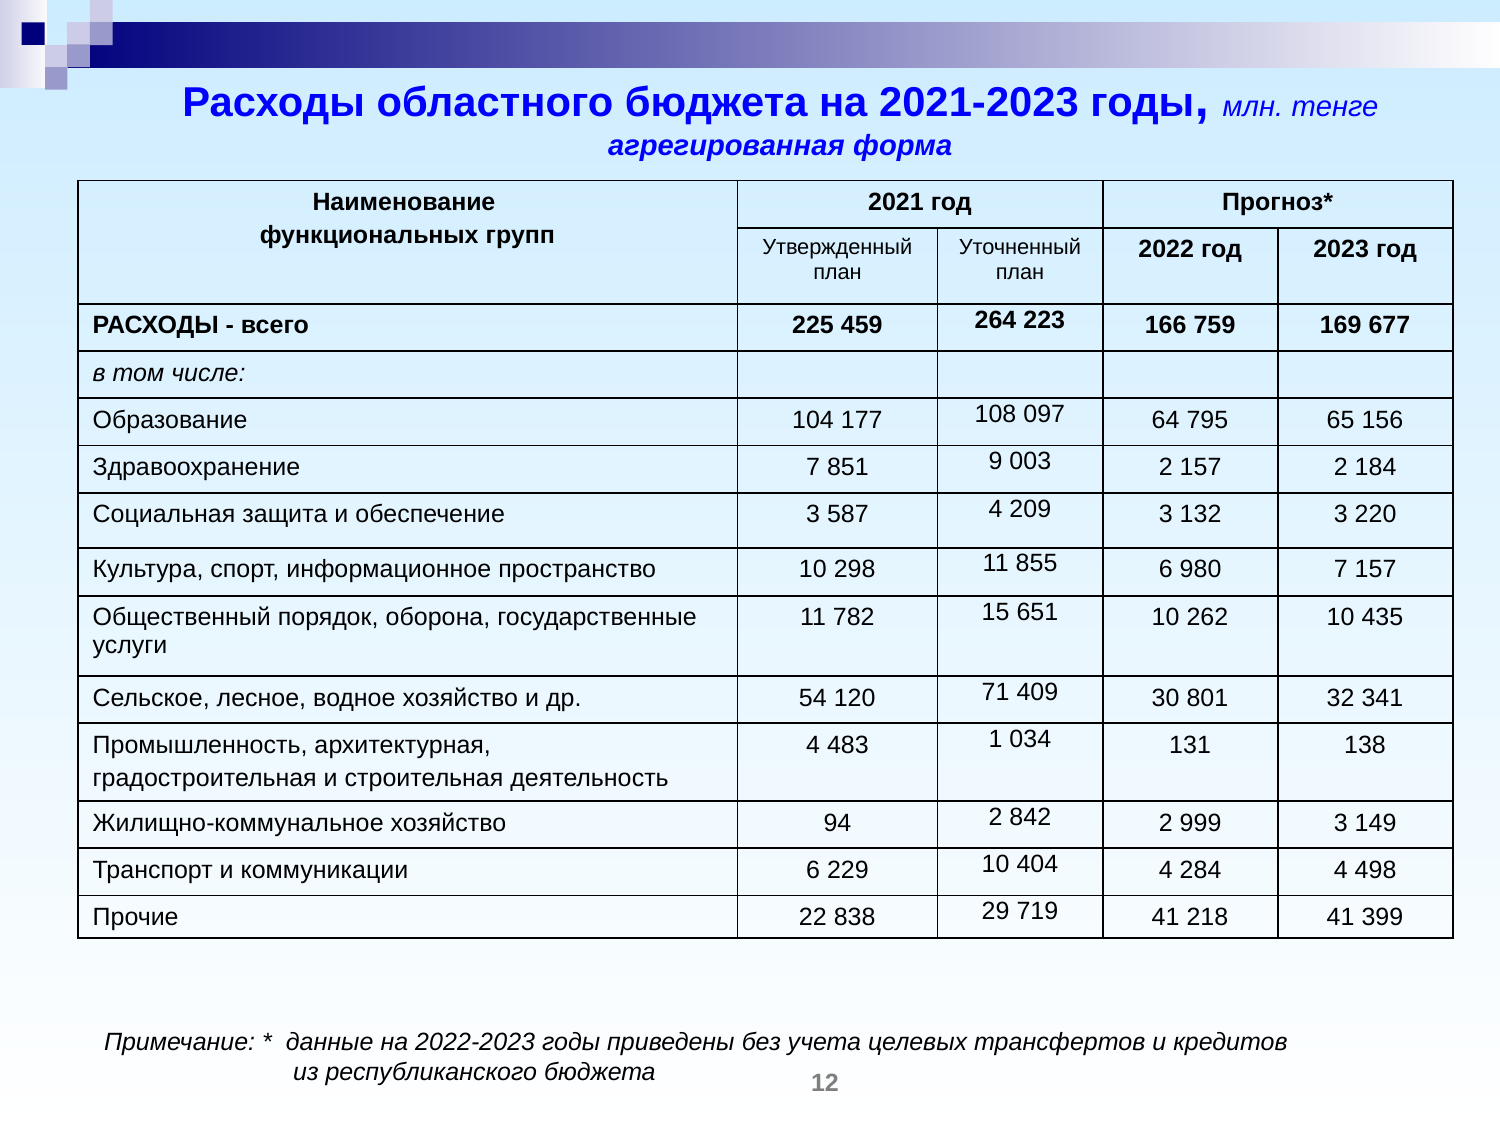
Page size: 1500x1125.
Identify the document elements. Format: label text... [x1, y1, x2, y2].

table_cell 2 999 [1104, 802, 1277, 847]
table_cell 6 229 [738, 849, 937, 895]
table_cell Сельское, лесное, водное хозяйство и др. [79, 677, 737, 722]
table_cell 94 [738, 802, 937, 847]
title Расходы областного бюджета на 2021-2023 годы, млн. тенге агрегированная форма [104, 99, 1457, 188]
table_cell 65 156 [1279, 399, 1452, 445]
table_cell 138 [1279, 724, 1452, 800]
table_cell 22 838 [738, 896, 937, 937]
table_cell 7 851 [738, 446, 937, 492]
table_cell 10 262 [1104, 597, 1277, 675]
table_cell Транспорт и коммуникации [79, 849, 737, 895]
table_cell 10 298 [738, 549, 937, 595]
table_cell 2 157 [1104, 446, 1277, 492]
table_cell [1279, 352, 1452, 397]
table_cell 9 003 [938, 446, 1102, 492]
table_cell 11 782 [738, 597, 937, 675]
table_cell Здравоохранение [79, 446, 737, 492]
table_cell Социальная защита и обеспечение [79, 494, 737, 547]
table_cell 3 220 [1279, 494, 1452, 547]
table_header Прогноз* [1104, 181, 1452, 227]
table_cell 10 404 [938, 849, 1102, 895]
table_cell 30 801 [1104, 677, 1277, 722]
table_cell 71 409 [938, 677, 1102, 722]
table_cell Прочие [79, 896, 737, 937]
table_cell 32 341 [1279, 677, 1452, 722]
table_cell 2 842 [938, 802, 1102, 847]
table_cell 4 209 [938, 494, 1102, 547]
table_cell 2023 год [1279, 229, 1452, 303]
table_cell 3 149 [1279, 802, 1452, 847]
table_cell 225 459 [738, 305, 937, 350]
table_header 2021 год [738, 181, 1102, 227]
table_cell в том числе: [79, 352, 737, 397]
table_cell [938, 352, 1102, 397]
table_cell Промышленность, архитектурная, градостроительная и строительная деятельность [79, 724, 737, 800]
table_cell 3 587 [738, 494, 937, 547]
table_cell 29 719 [938, 896, 1102, 937]
table_cell 1 034 [938, 724, 1102, 800]
table_cell Образование [79, 399, 737, 445]
table_cell Культура, спорт, информационное пространство [79, 549, 737, 595]
table_cell 7 157 [1279, 549, 1452, 595]
table_cell 264 223 [938, 305, 1102, 350]
table_cell 169 677 [1279, 305, 1452, 350]
table_cell РАСХОДЫ - всего [79, 305, 737, 350]
text_box Примечание: * данные на 2022-2023 годы приведены без учета целевых трансфертов и кредитов из республиканского бюджета [104, 1025, 1468, 1116]
table_header Наименование функциональных групп [79, 181, 737, 303]
table_cell 131 [1104, 724, 1277, 800]
table_cell 4 483 [738, 724, 937, 800]
table_cell 54 120 [738, 677, 937, 722]
table_cell Общественный порядок, оборона, государственные услуги [79, 597, 737, 675]
table_cell [1104, 352, 1277, 397]
table_cell 15 651 [938, 597, 1102, 675]
table_cell 166 759 [1104, 305, 1277, 350]
table_cell 4 498 [1279, 849, 1452, 895]
table_cell 104 177 [738, 399, 937, 445]
table_cell 4 284 [1104, 849, 1277, 895]
table_cell Жилищно-коммунальное хозяйство [79, 802, 737, 847]
table_cell [738, 352, 937, 397]
table_cell 11 855 [938, 549, 1102, 595]
table_cell 108 097 [938, 399, 1102, 445]
table_cell 2 184 [1279, 446, 1452, 492]
table_cell 10 435 [1279, 597, 1452, 675]
table_cell 6 980 [1104, 549, 1277, 595]
table_cell 3 132 [1104, 494, 1277, 547]
table_cell 41 399 [1279, 896, 1452, 937]
table_cell 41 218 [1104, 896, 1277, 937]
table_cell 2022 год [1104, 229, 1277, 303]
table_cell Уточненный план [938, 229, 1102, 303]
table_cell 64 795 [1104, 399, 1277, 445]
table_cell Утвержденный план [738, 229, 937, 303]
